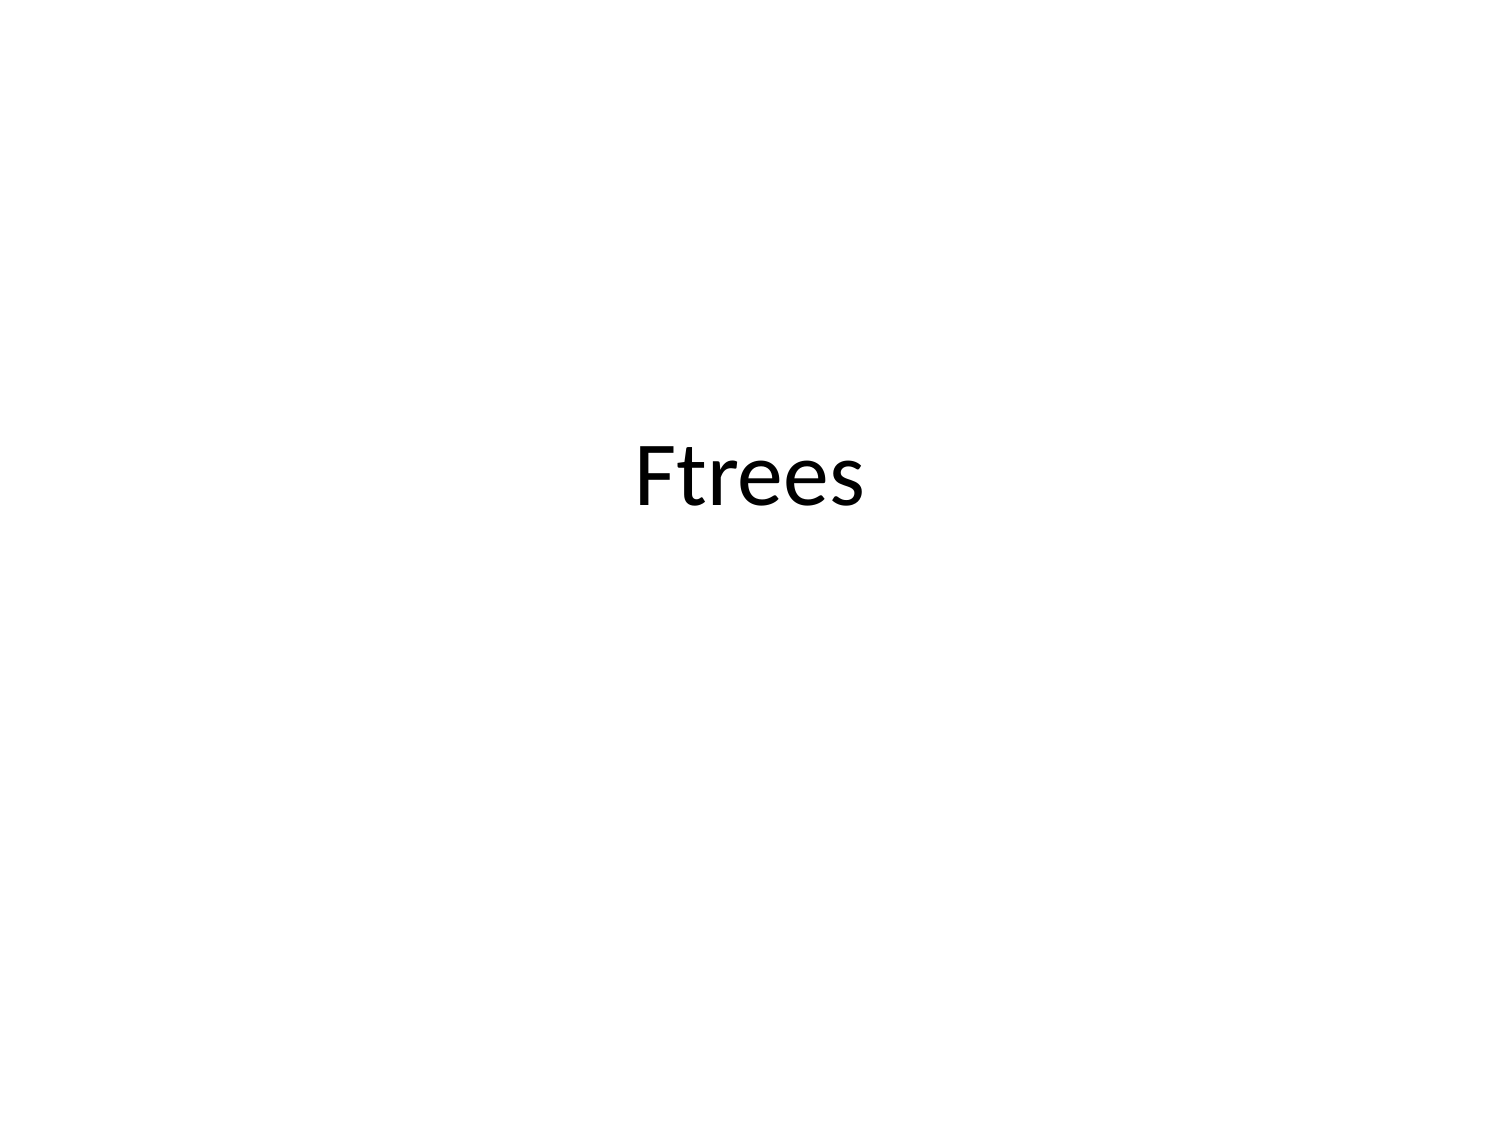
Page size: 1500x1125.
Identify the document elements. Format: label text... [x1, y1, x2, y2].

title Ftrees [75, 375, 1425, 563]
